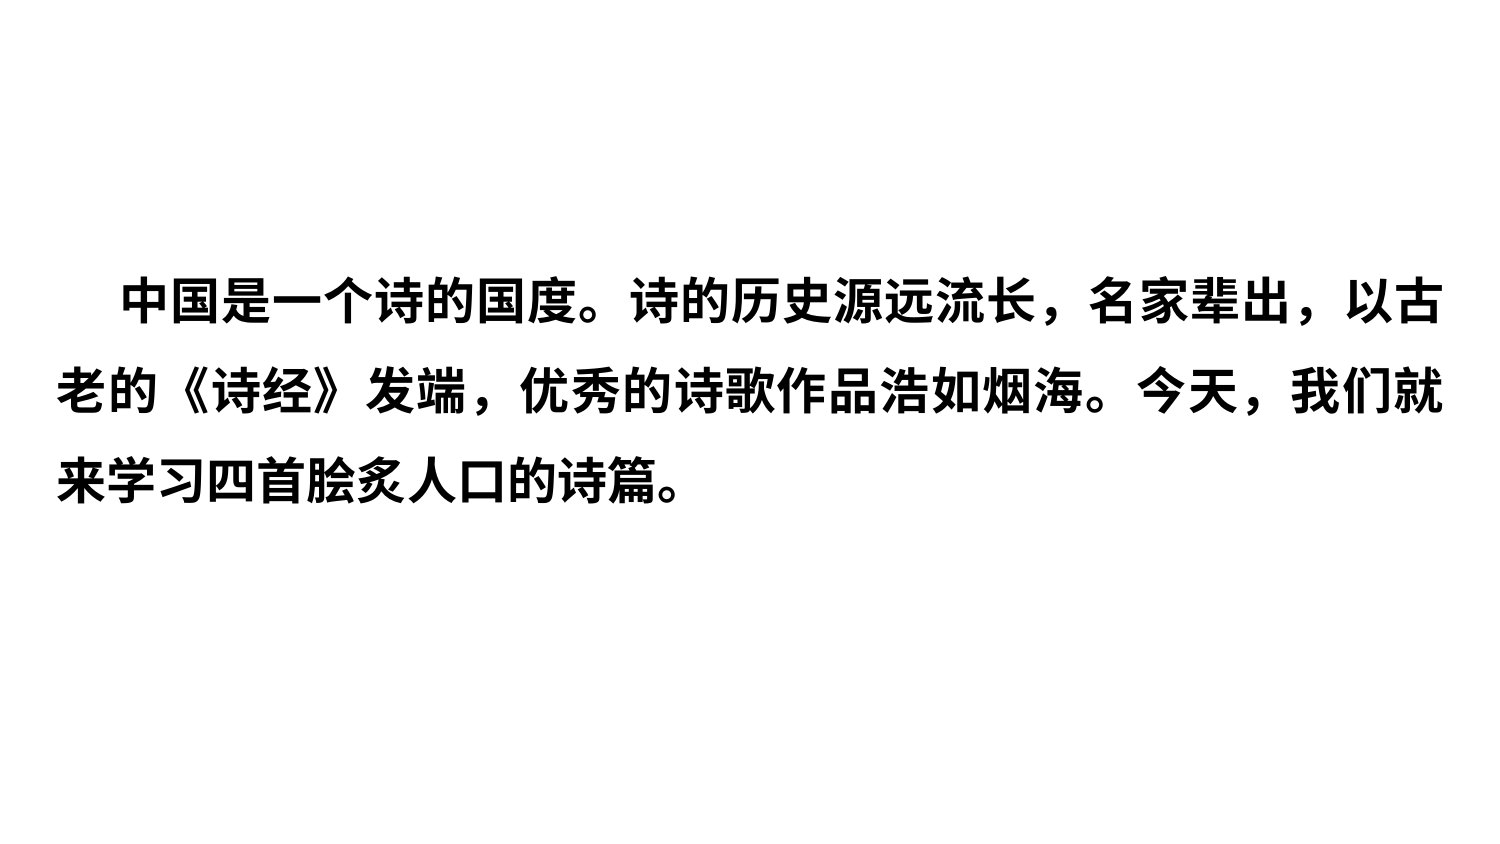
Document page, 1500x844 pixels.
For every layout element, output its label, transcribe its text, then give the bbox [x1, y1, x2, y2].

text_box 中国是一个诗的国度。诗的历史源远流长，名家辈出，以古老的《诗经》发端，优秀的诗歌作品浩如烟海。今天，我们就来学习四首脍炙人口的诗篇。 [42, 231, 1460, 517]
